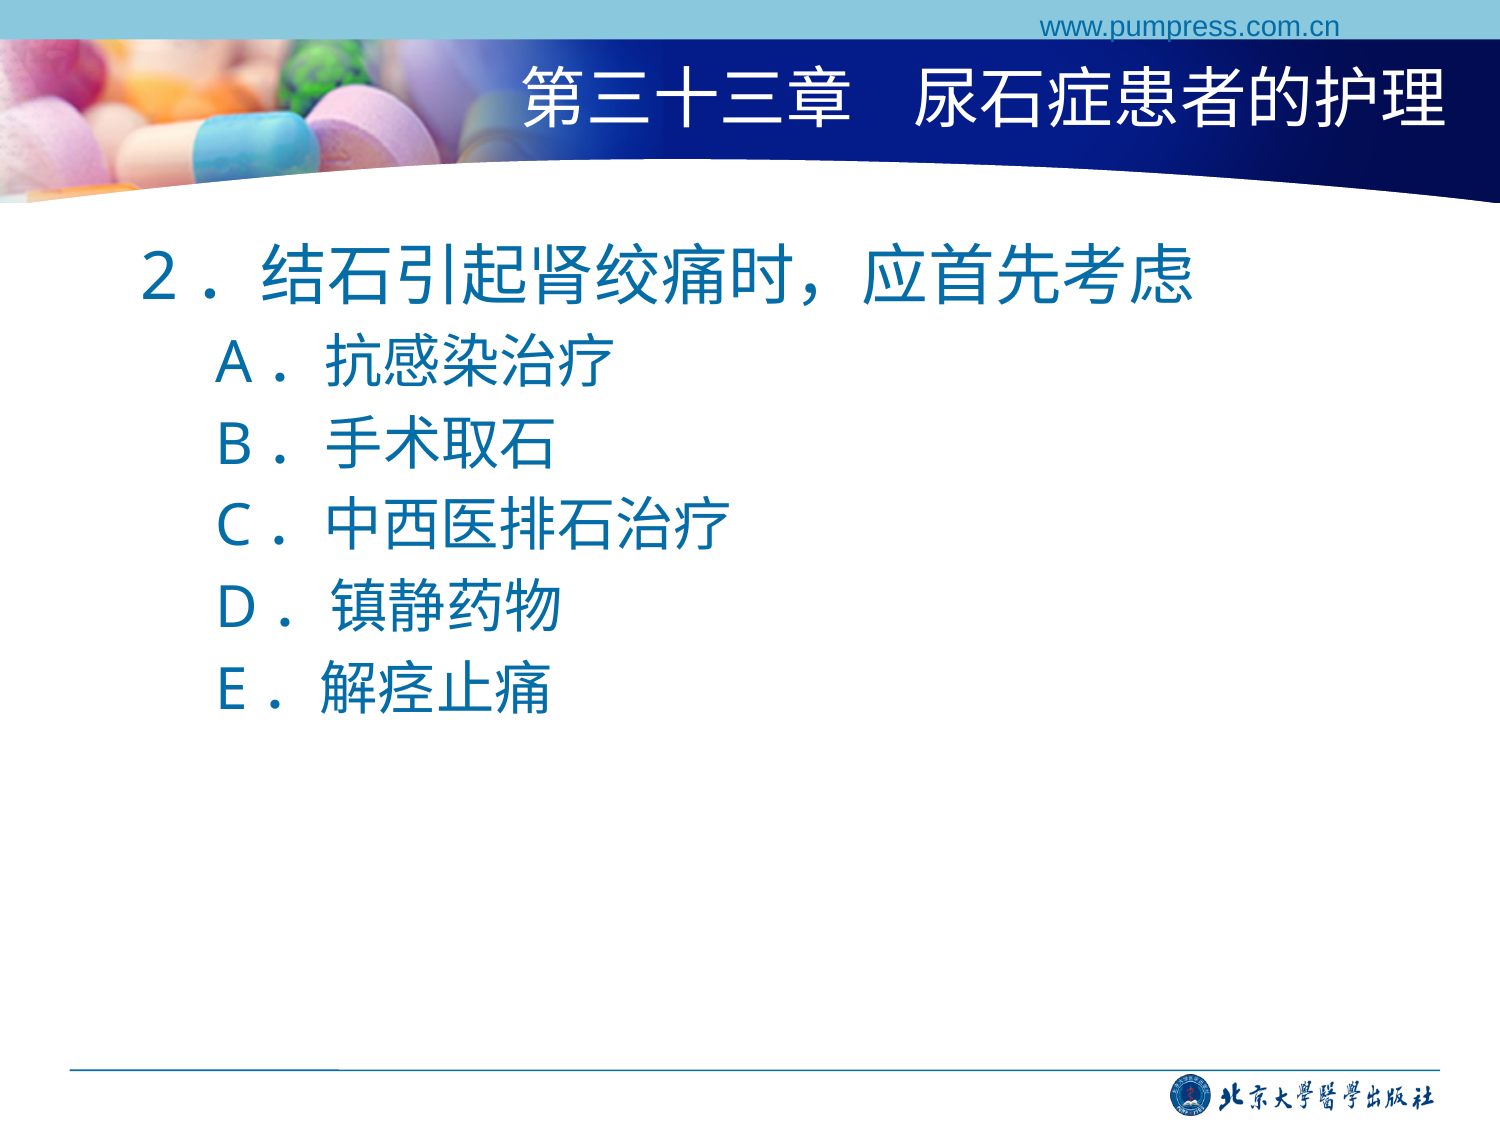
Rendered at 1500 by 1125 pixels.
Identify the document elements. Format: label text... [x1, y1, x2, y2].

picture [0, 40, 1500, 203]
slide_number www.pumpress.com.cn [1025, 0, 1463, 38]
title 第三十三章 尿石症患者的护理 [137, 49, 1463, 143]
list 2．结石引起肾绞痛时，应首先考虑 A．抗感染治疗 B．手术取石 C．中西医排石治疗 D．镇静药物 E．解痉止痛 [49, 224, 1463, 1026]
picture [1170, 1074, 1436, 1118]
